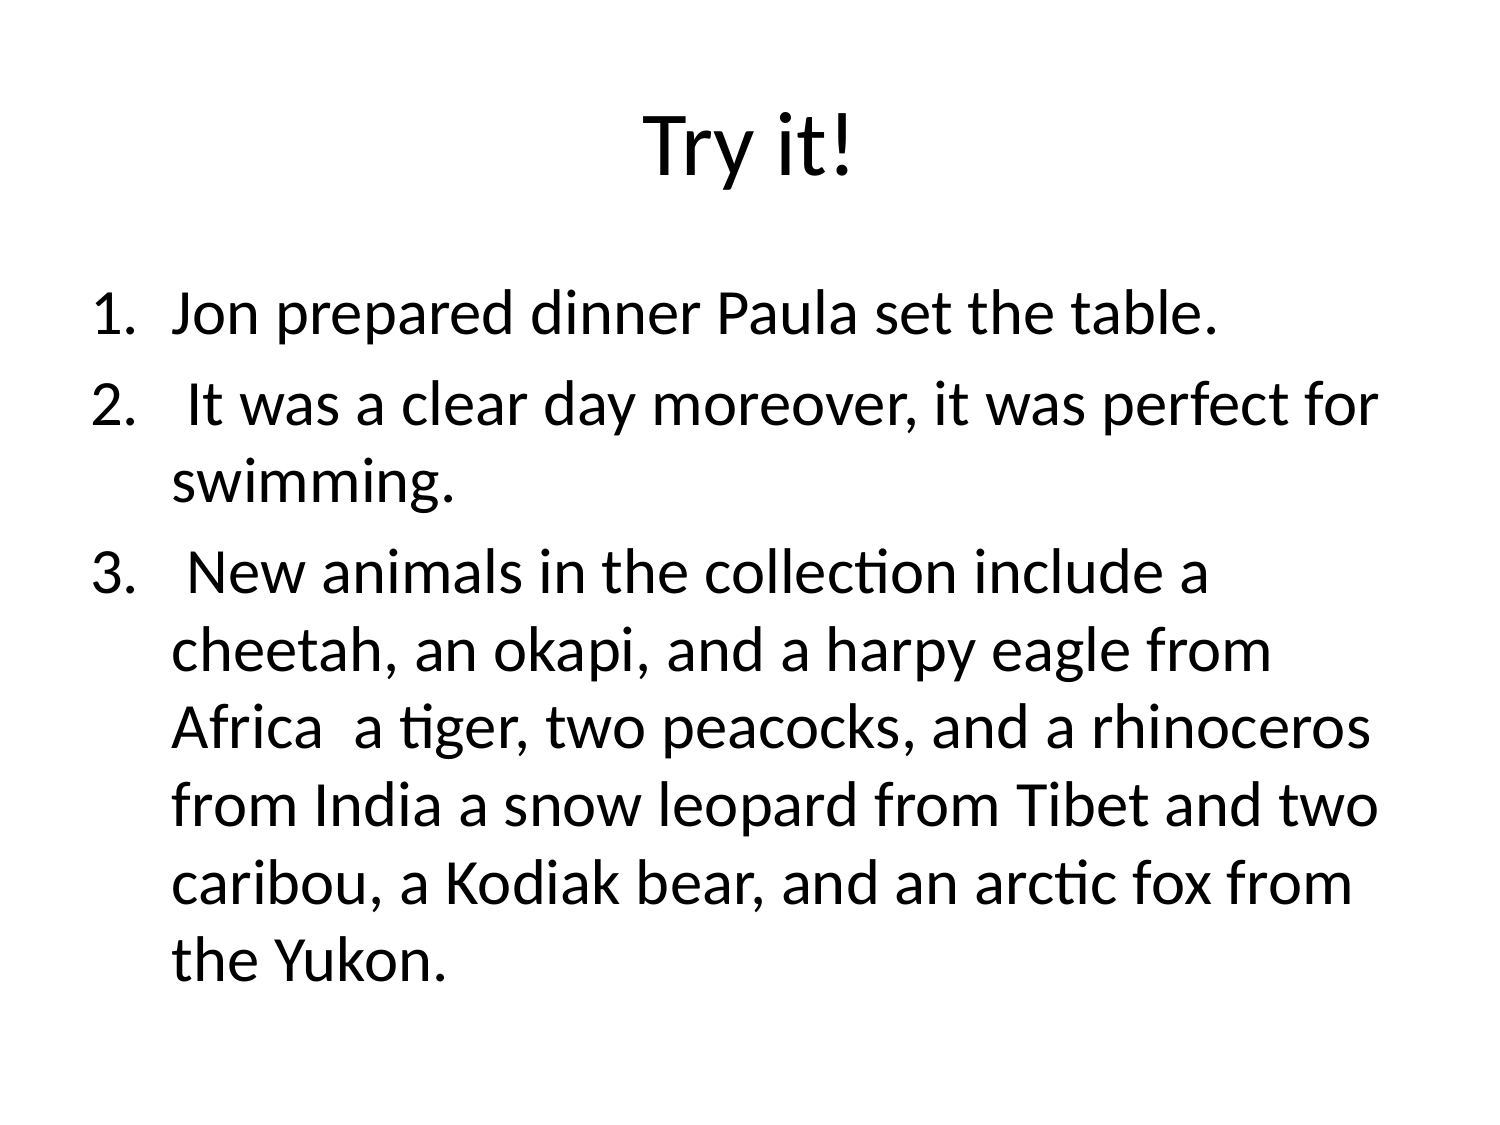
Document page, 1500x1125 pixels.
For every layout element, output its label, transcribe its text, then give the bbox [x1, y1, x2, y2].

list Jon prepared dinner Paula set the table. It was a clear day moreover, it was perfect for swimming. New animals in the collection include a cheetah, an okapi, and a harpy eagle from Africa a tiger, two peacocks, and a rhinoceros from India a snow leopard from Tibet and two caribou, a Kodiak bear, and an arctic fox from the Yukon. [75, 262, 1425, 1005]
title Try it! [75, 45, 1425, 233]
